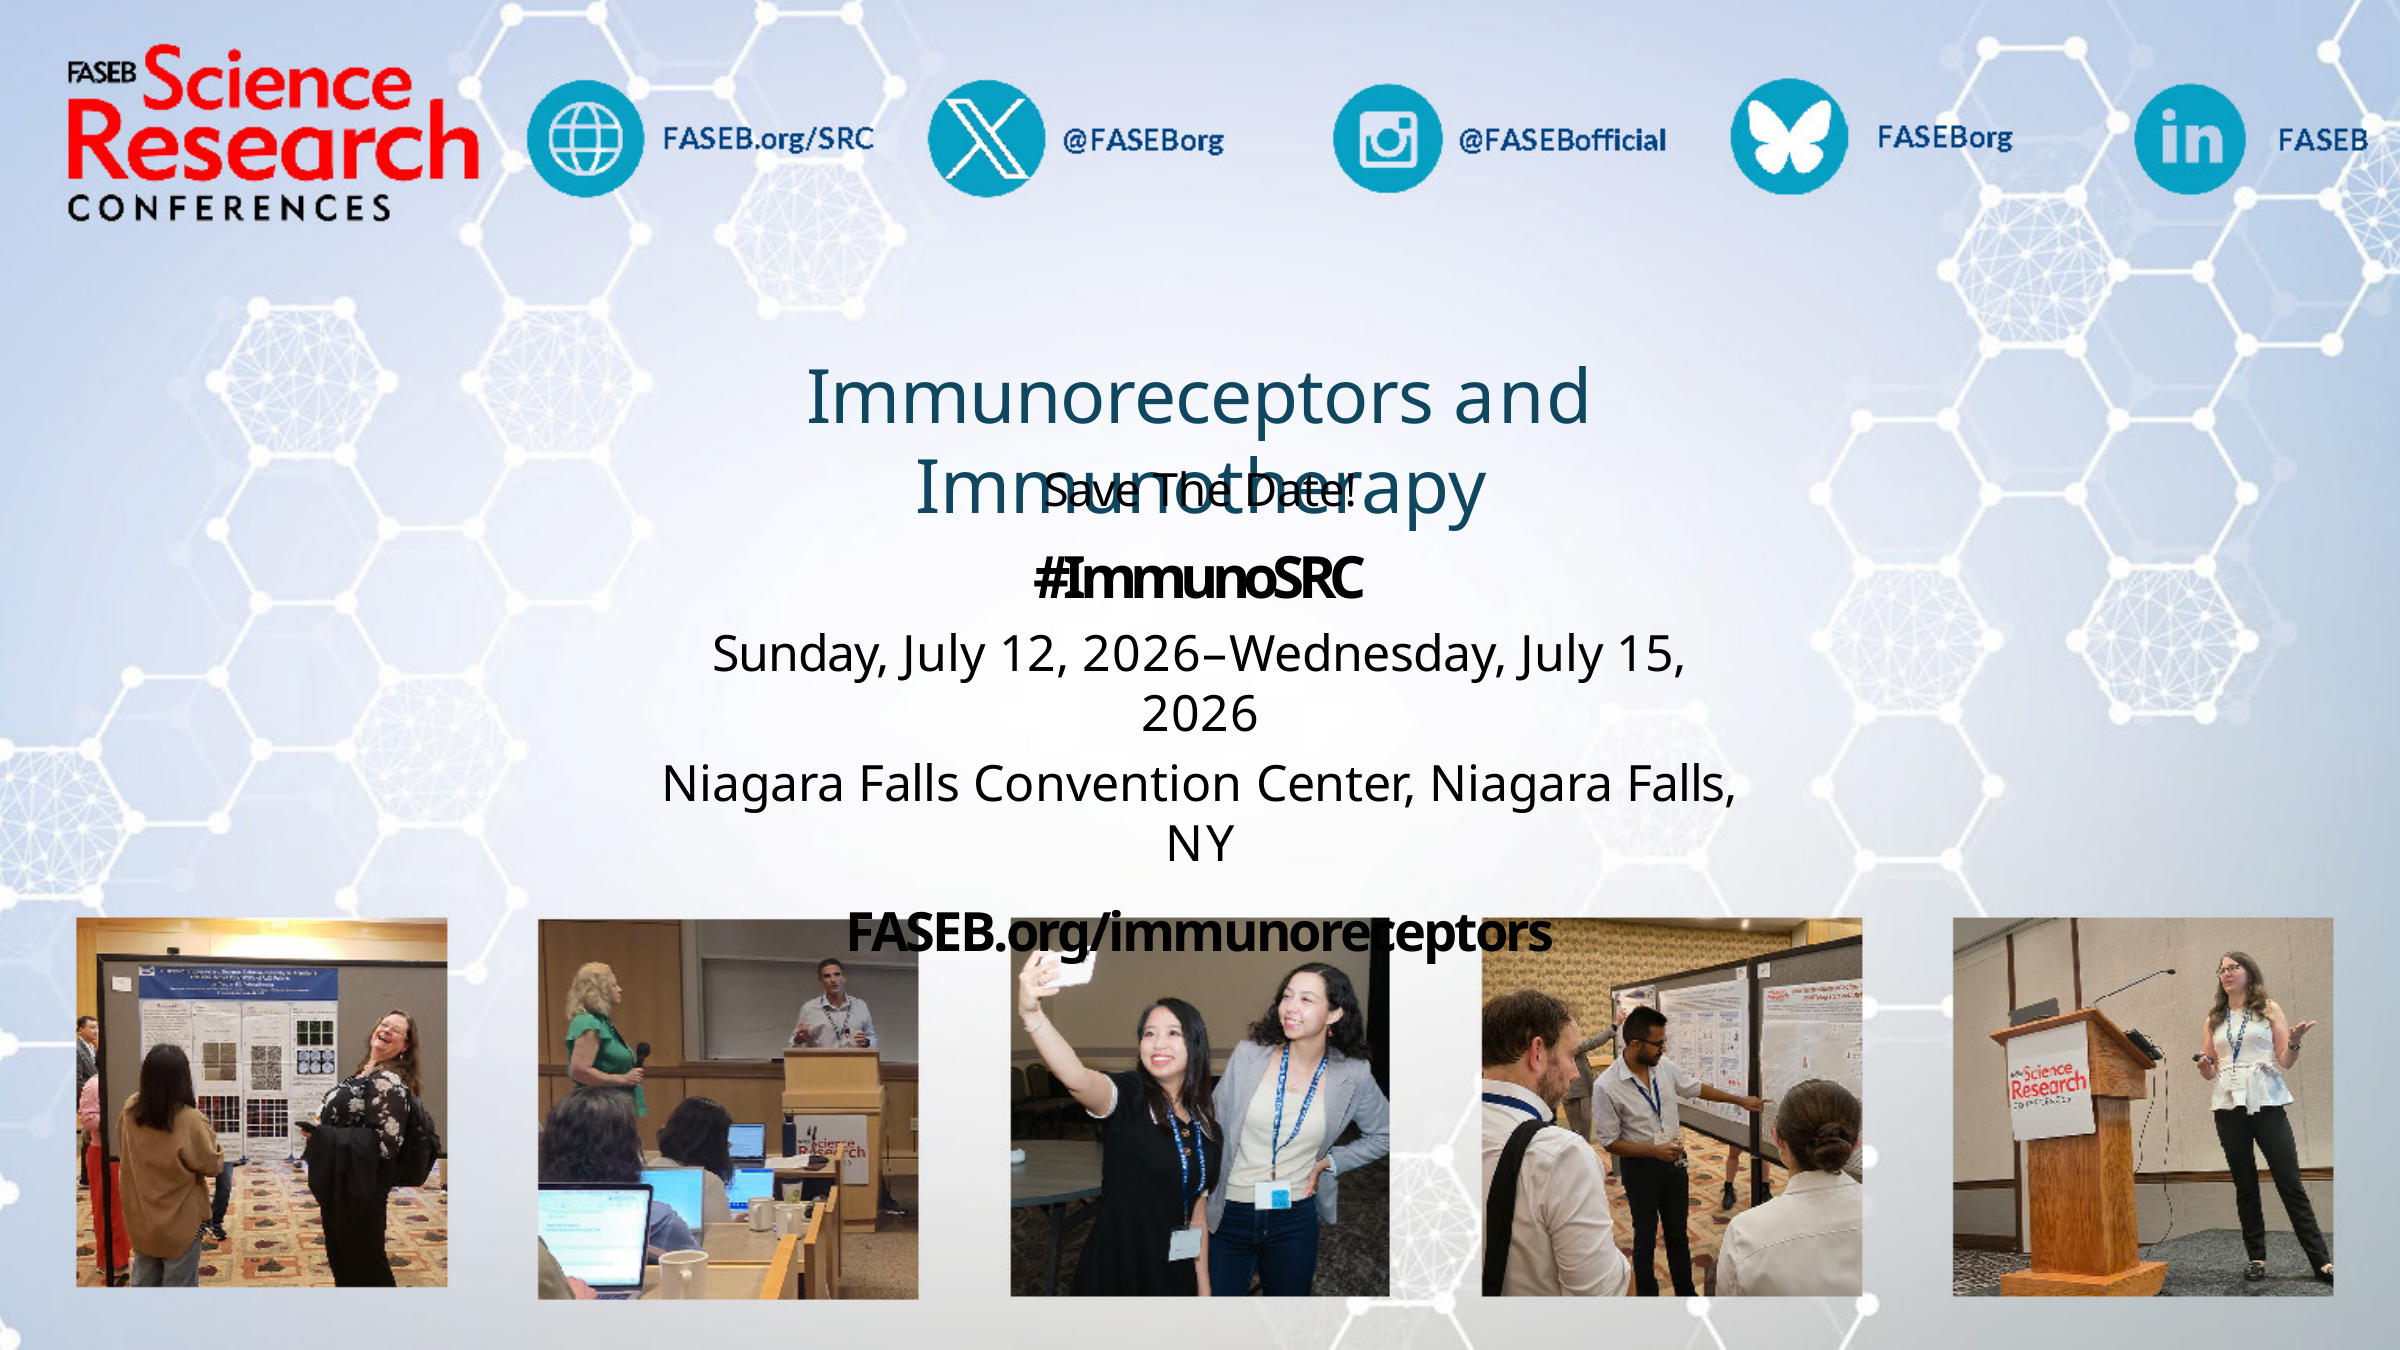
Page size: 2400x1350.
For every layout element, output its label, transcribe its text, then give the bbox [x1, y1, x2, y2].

title Immunoreceptors and Immunotherapy [546, 346, 1854, 574]
picture [0, 0, 2400, 1350]
text_box Save The Date! #ImmunoSRC Sunday, July 12, 2026–Wednesday, July 15, 2026 Niagara Falls Convention Center, Niagara Falls, NY FASEB.org/immunoreceptors [649, 439, 1751, 963]
